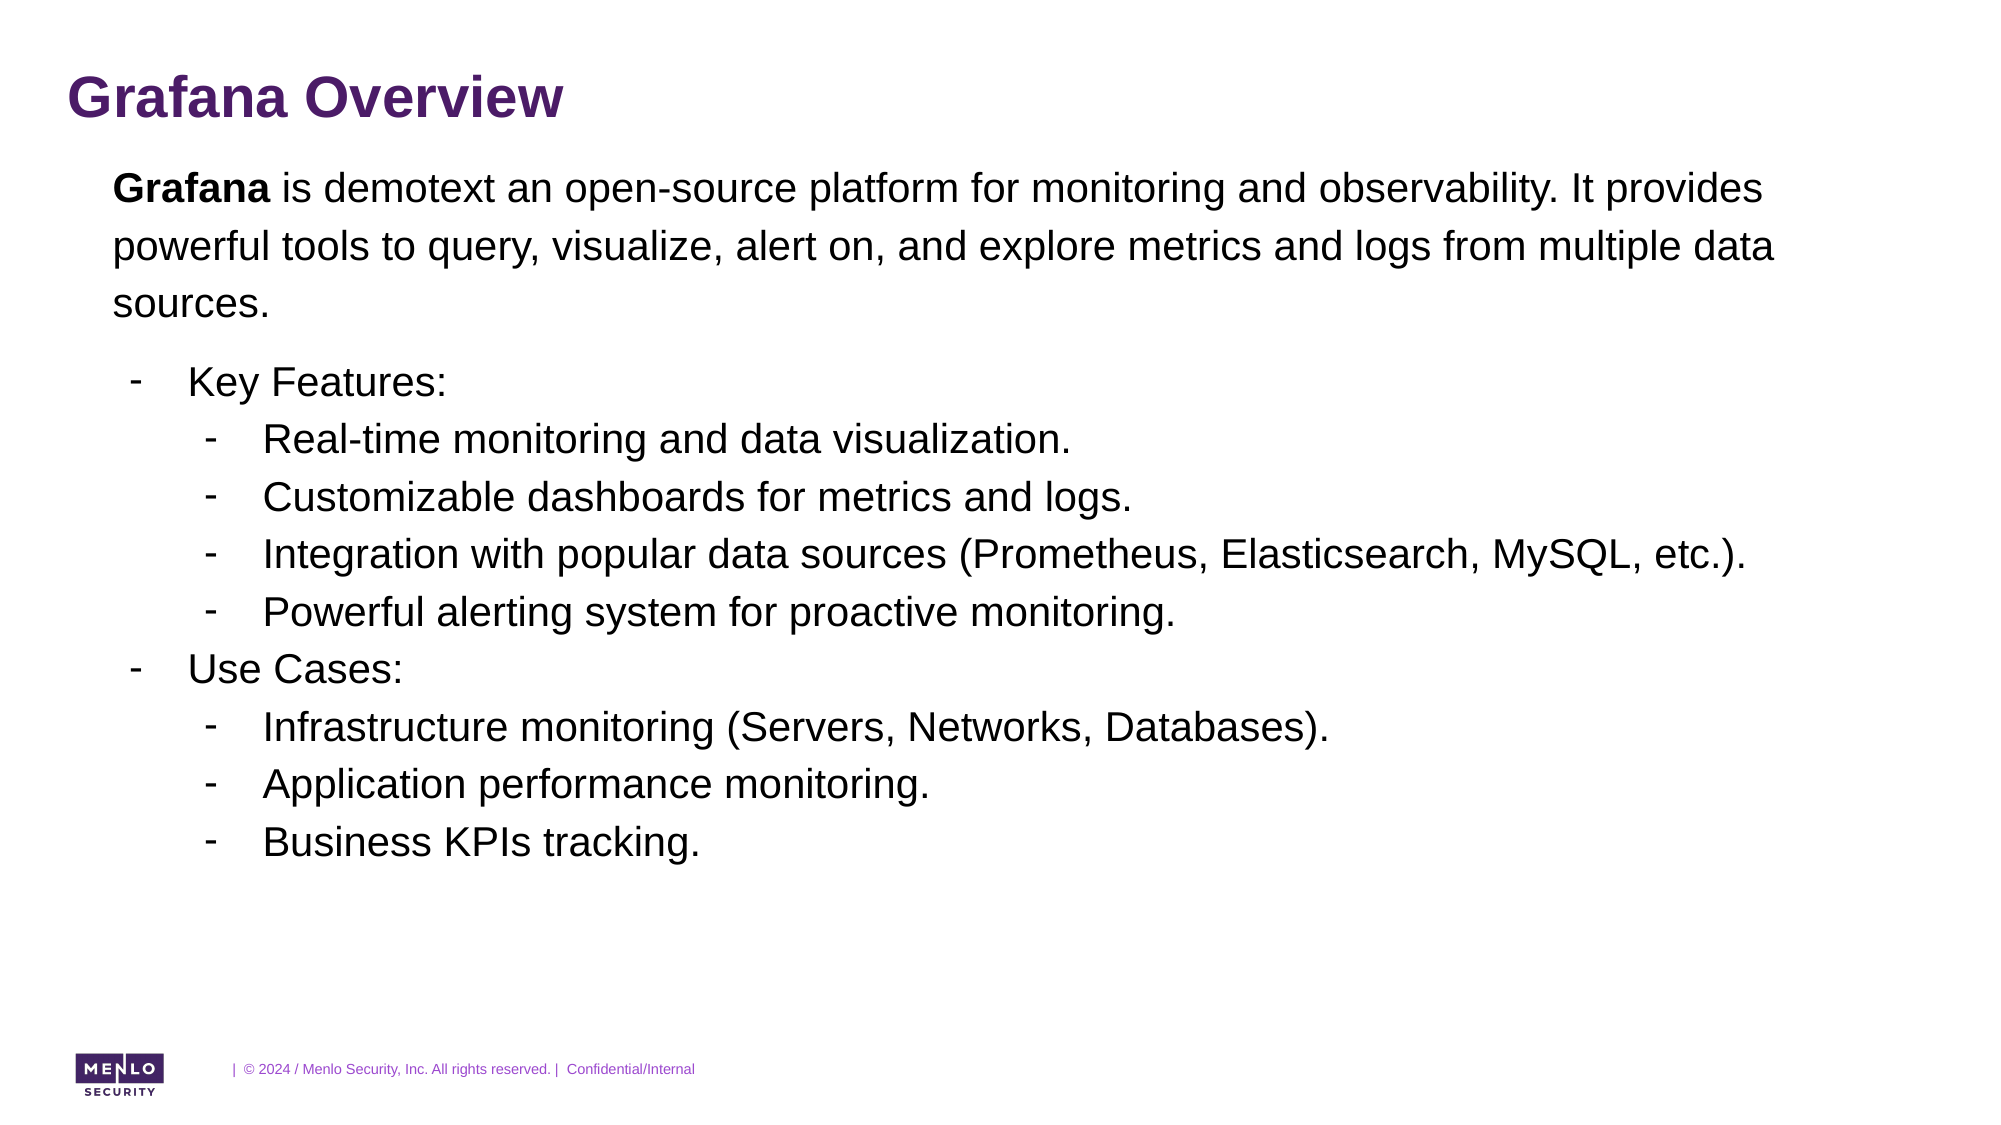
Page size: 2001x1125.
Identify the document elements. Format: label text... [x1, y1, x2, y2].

picture [46, 1024, 193, 1125]
text_box Grafana is demotext an open-source platform for monitoring and observability. It provides powerful tools to query, visualize, alert on, and explore metrics and logs from multiple data sources. Key Features: Real-time monitoring and data visualization. Customizable dashboards for metrics and logs. Integration with popular data sources (Prometheus, Elasticsearch, MySQL, etc.). Powerful alerting system for proactive monitoring. Use Cases: Infrastructure monitoring (Servers, Networks, Databases). Application performance monitoring. Business KPIs tracking. [97, 138, 1899, 1028]
title Grafana Overview [67, 58, 1929, 163]
footer | © 2024 / Menlo Security, Inc. All rights reserved. | Confidential/Internal [232, 1053, 1100, 1084]
